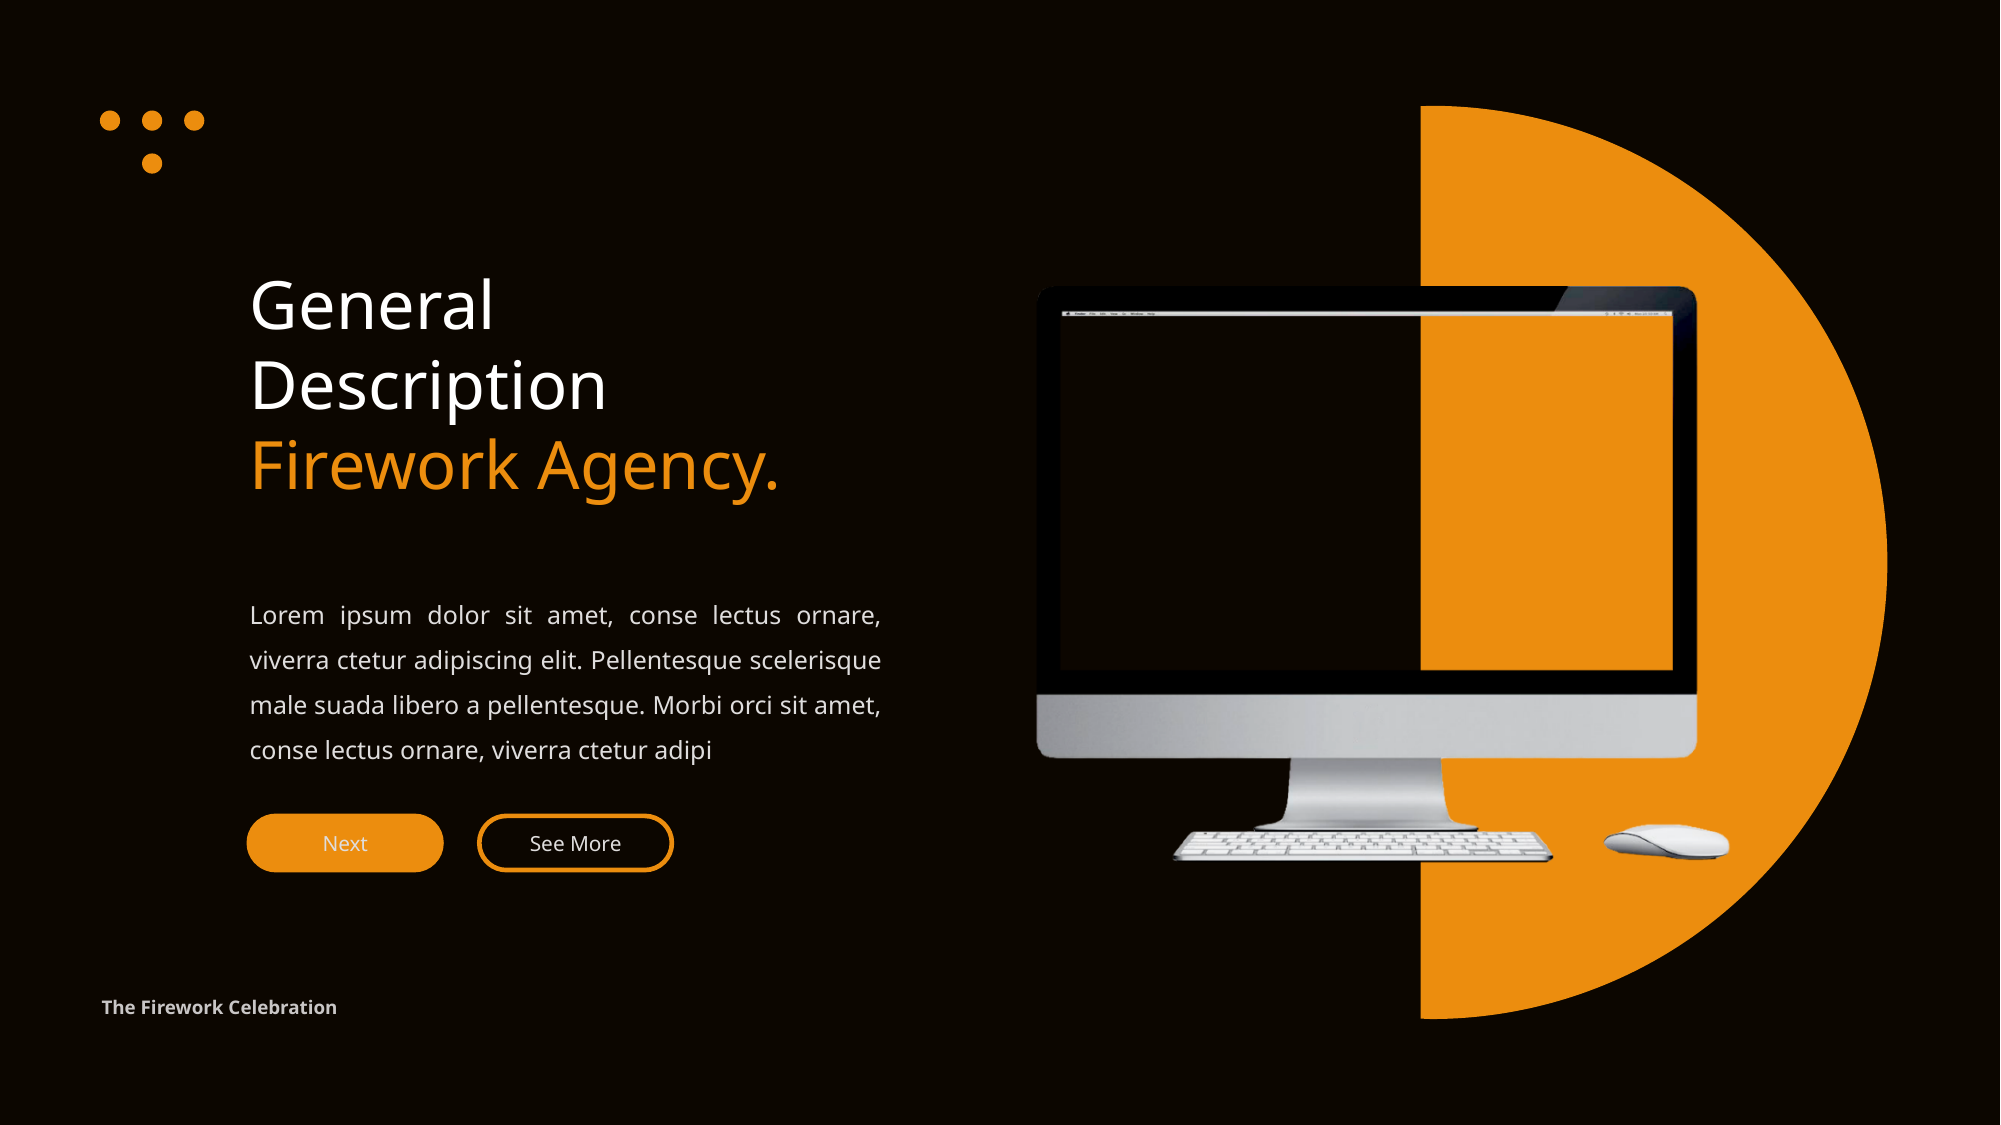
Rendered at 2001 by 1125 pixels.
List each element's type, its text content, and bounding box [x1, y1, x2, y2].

picture [959, 196, 1771, 1008]
text_box [140, 152, 164, 175]
text_box Lorem ipsum dolor sit amet, conse lectus ornare, viverra ctetur adipiscing elit. Pellentesque scelerisque male suada libero a pellentesque. Morbi orci sit amet, conse lectus ornare, viverra ctetur adipi [234, 577, 898, 769]
text_box See More [478, 814, 673, 872]
text_box [98, 109, 122, 132]
text_box [140, 109, 164, 132]
text_box Next [247, 814, 443, 872]
text_box The Firework Celebration [86, 988, 357, 1026]
text_box [183, 109, 206, 132]
text_box General Description Firework Agency. [235, 255, 869, 511]
